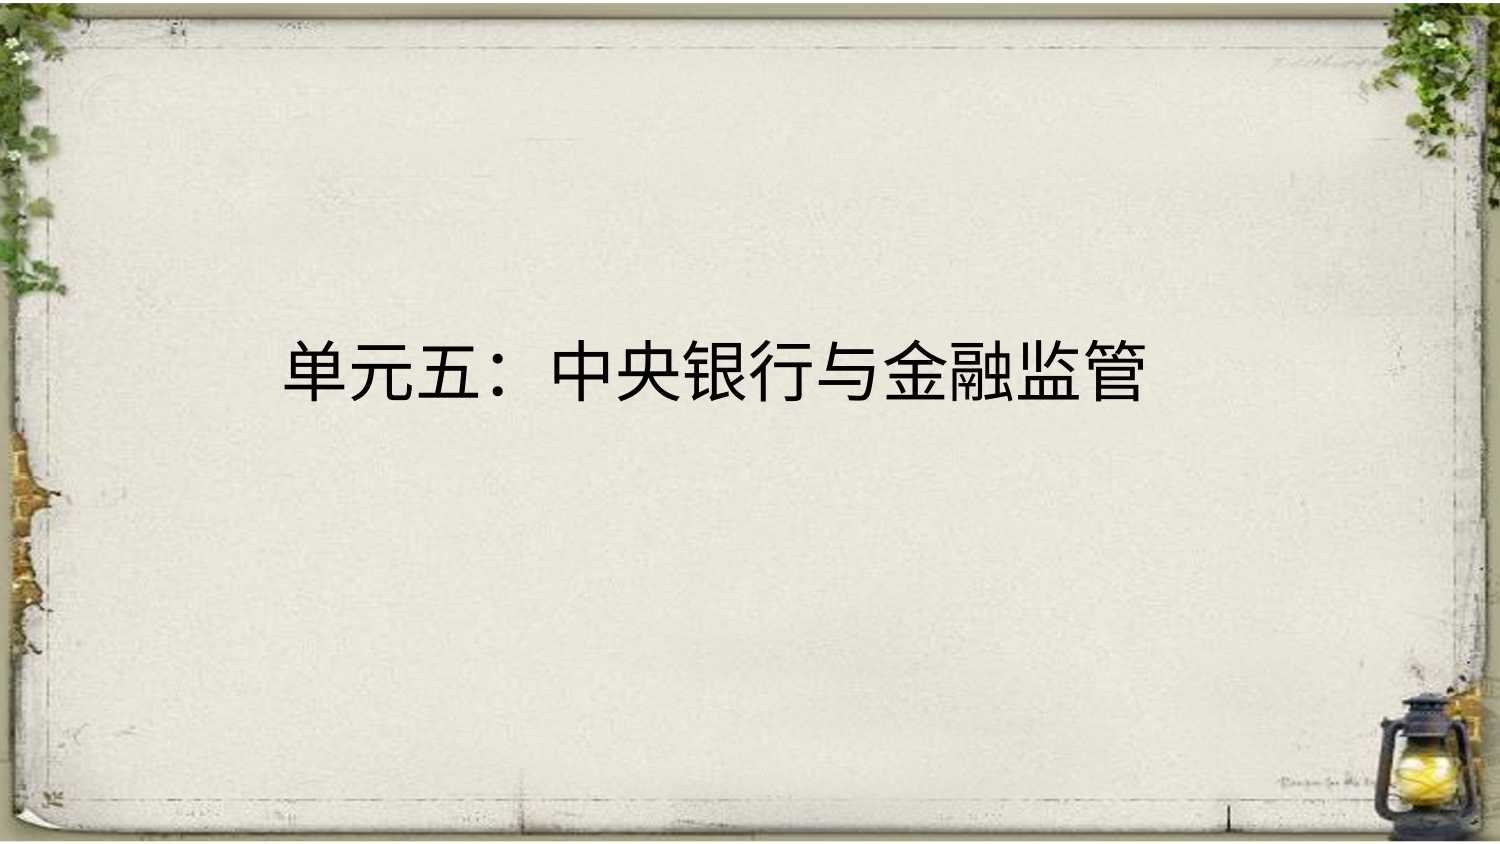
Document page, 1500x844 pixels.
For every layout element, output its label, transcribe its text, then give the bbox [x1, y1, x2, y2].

list 单元五：中央银行与金融监管 [266, 322, 1500, 844]
picture [0, 0, 1500, 844]
